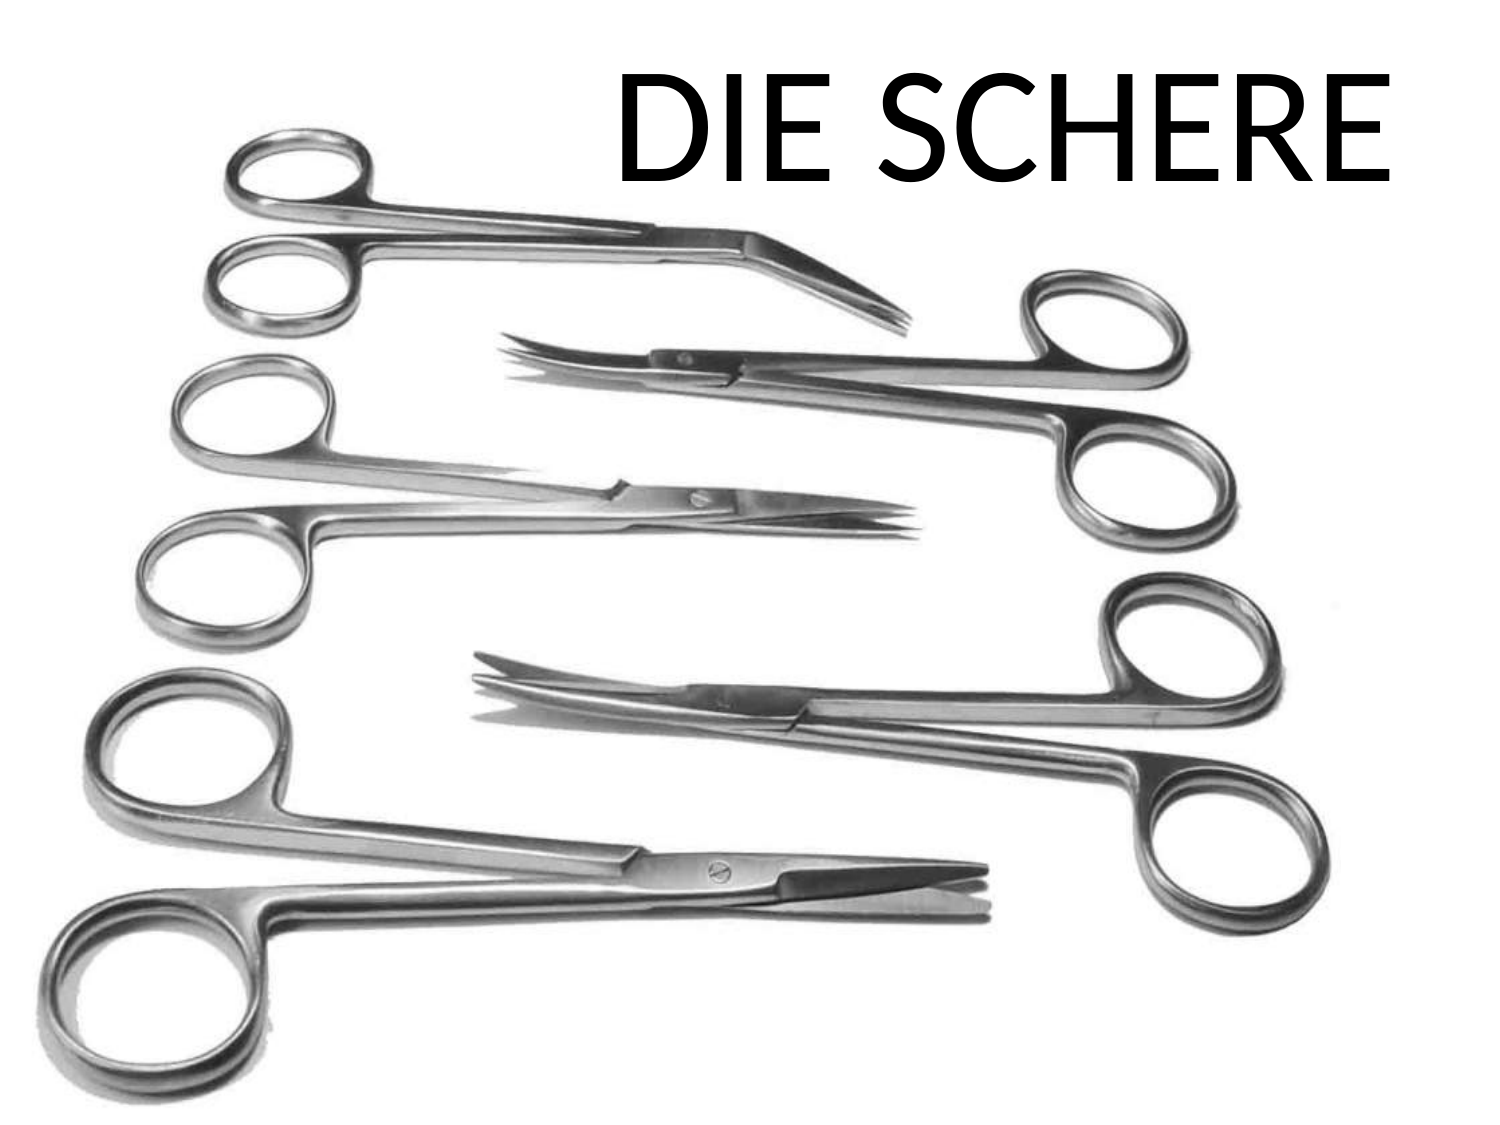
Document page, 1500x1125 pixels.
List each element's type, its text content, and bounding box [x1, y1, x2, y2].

picture [0, 119, 1341, 1125]
text_box DIE SCHERE [596, 7, 1495, 222]
